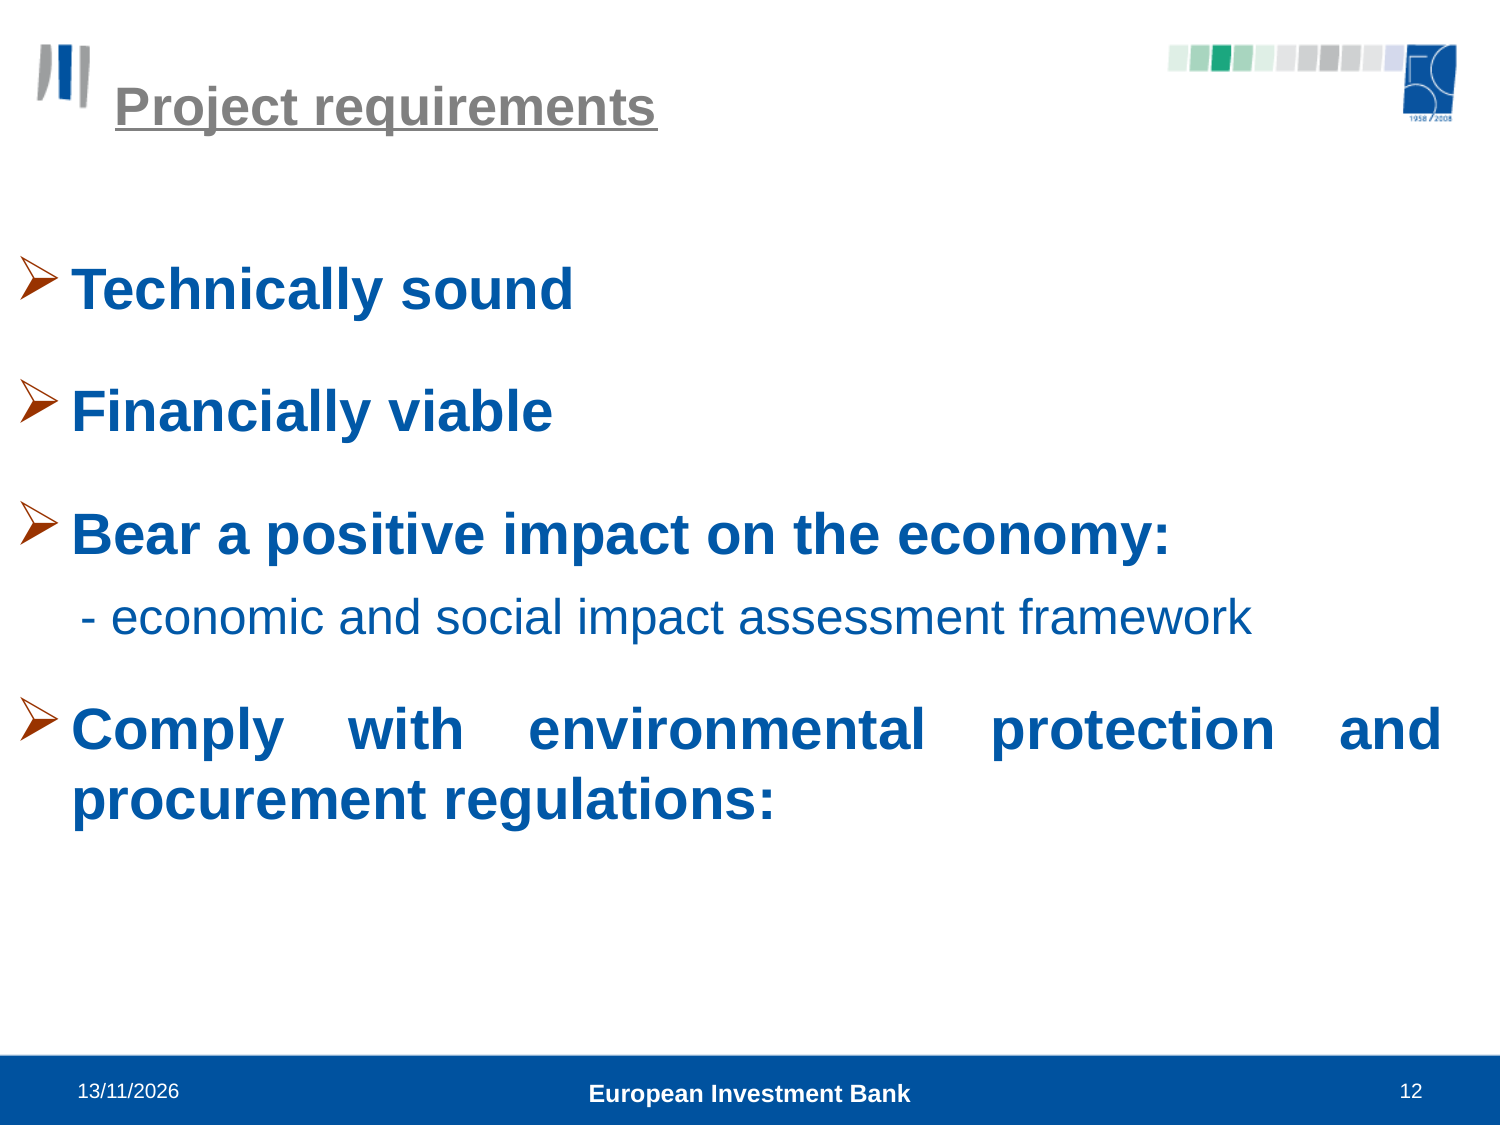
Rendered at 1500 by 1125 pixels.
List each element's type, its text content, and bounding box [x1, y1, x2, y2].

footer European Investment Bank [229, 1070, 1271, 1125]
picture [0, 0, 1500, 1125]
list Technically sound Financially viable Bear a positive impact on the economy: - economic and social impact assessment framework Comply with environmental protection and procurement regulations: [0, 243, 1460, 1012]
text_box Project requirements [100, 66, 998, 142]
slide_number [62, 1070, 226, 1125]
slide_number 12 [1274, 1070, 1438, 1125]
